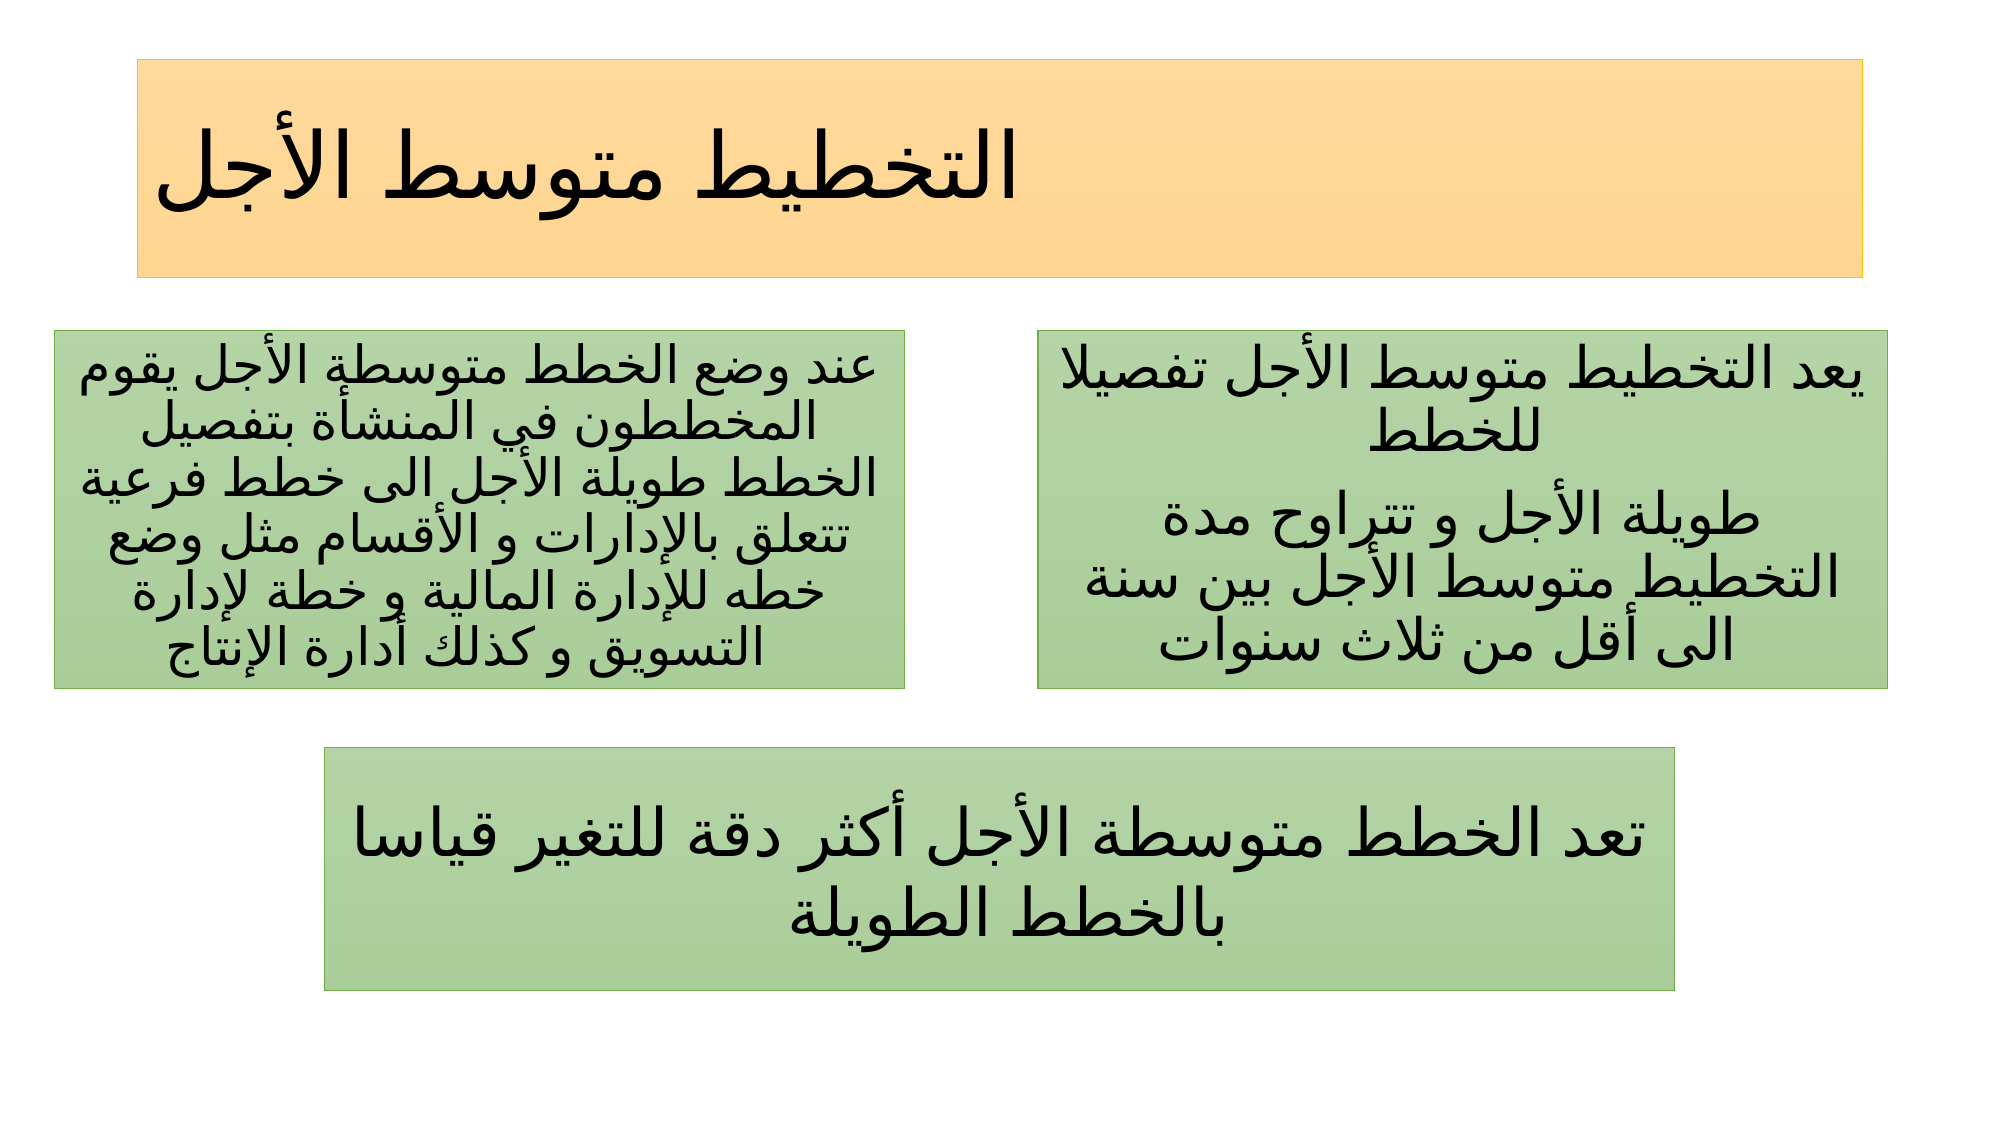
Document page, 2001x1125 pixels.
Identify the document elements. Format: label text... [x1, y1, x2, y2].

text_box تعد الخطط متوسطة الأجل أكثر دقة للتغير قياسا بالخطط الطويلة [324, 747, 1675, 991]
list يعد التخطيط متوسط الأجل تفصيلا للخطط طويلة الأجل و تتراوح مدة التخطيط متوسط الأجل بين سنة الى أقل من ثلاث سنوات [1037, 330, 1888, 689]
title التخطيط متوسط الأجل [137, 59, 1863, 278]
list عند وضع الخطط متوسطة الأجل يقوم المخططون في المنشأة بتفصيل الخطط طويلة الأجل الى خطط فرعية تتعلق بالإدارات و الأقسام مثل وضع خطه للإدارة المالية و خطة لإدارة التسويق و كذلك أدارة الإنتاج [54, 330, 905, 689]
